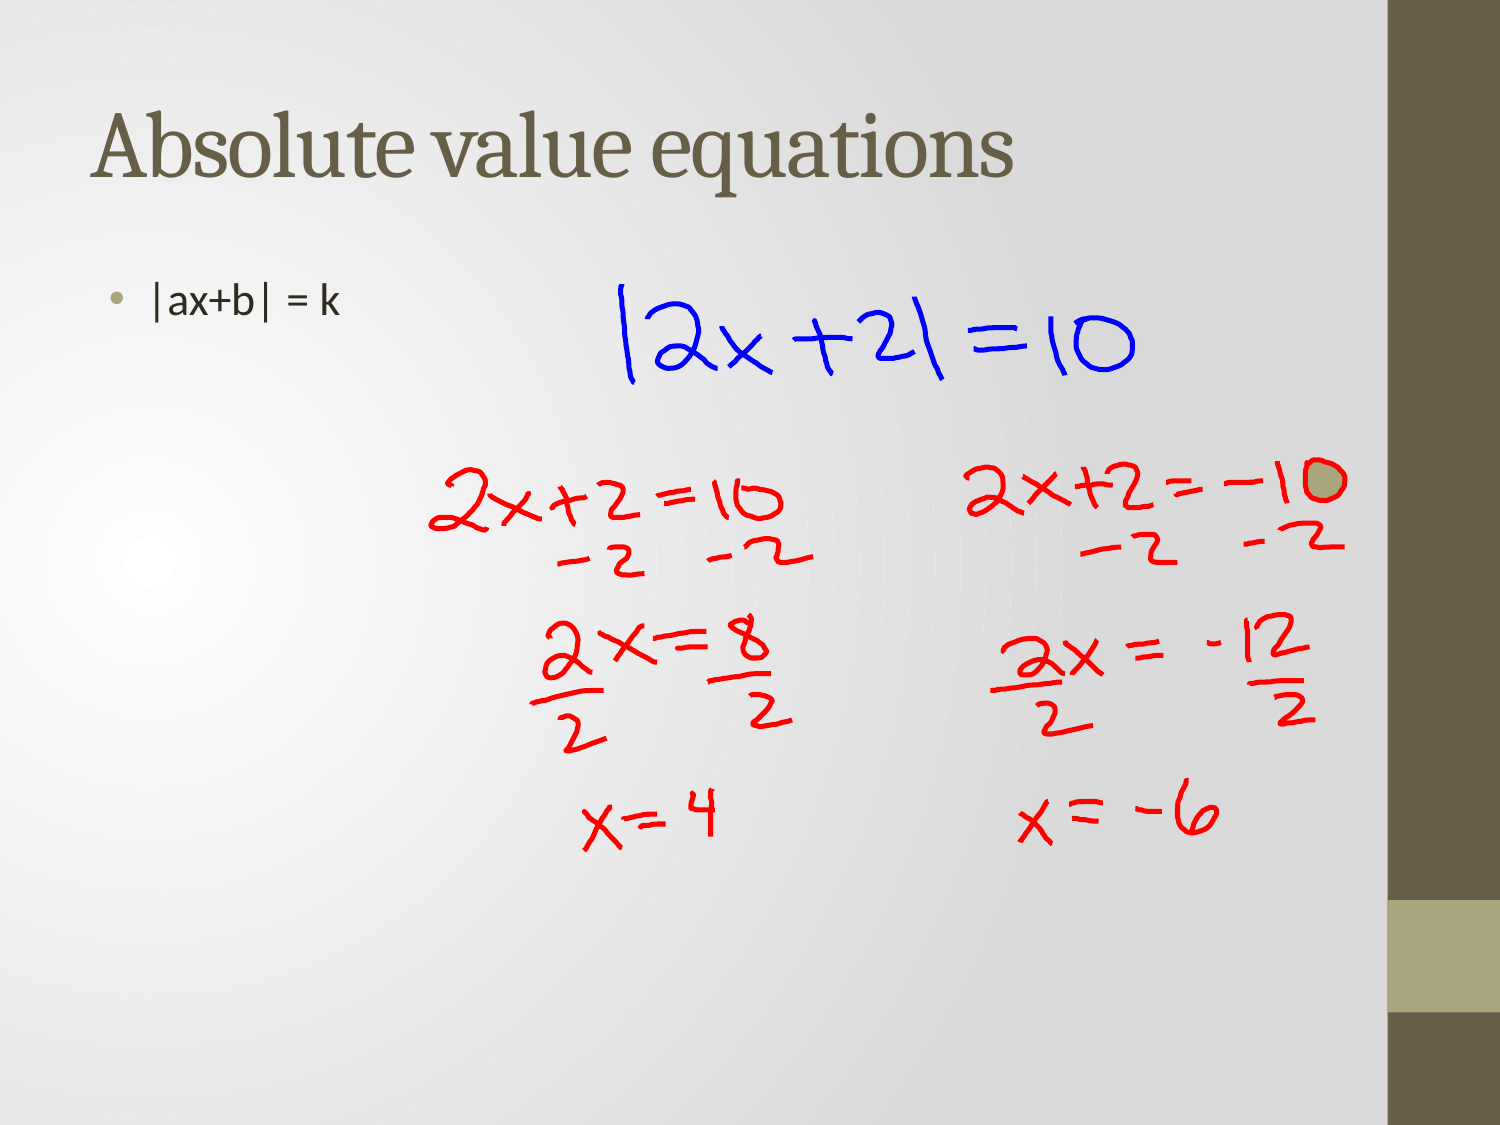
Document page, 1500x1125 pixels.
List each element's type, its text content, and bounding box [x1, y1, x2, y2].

text_box [1071, 639, 1099, 676]
text_box [990, 680, 1063, 692]
text_box [559, 486, 568, 499]
text_box [600, 825, 623, 849]
text_box [1064, 641, 1084, 659]
text_box [1131, 533, 1178, 564]
text_box [709, 788, 713, 837]
text_box [614, 624, 645, 662]
text_box [597, 481, 641, 519]
text_box [1074, 316, 1134, 371]
text_box [488, 493, 516, 509]
list |ax+b| = k [75, 262, 1325, 1050]
text_box [720, 326, 746, 354]
text_box [1166, 479, 1192, 484]
text_box [857, 311, 916, 360]
text_box [1303, 457, 1347, 503]
text_box [734, 479, 782, 520]
text_box [744, 537, 814, 564]
text_box [1206, 641, 1222, 645]
text_box [583, 810, 598, 825]
text_box [1090, 482, 1113, 487]
text_box [712, 480, 729, 519]
text_box [689, 792, 710, 811]
text_box [583, 806, 613, 852]
text_box [502, 492, 531, 526]
text_box [1223, 479, 1264, 485]
text_box [608, 545, 645, 577]
text_box [813, 319, 834, 375]
text_box [749, 693, 793, 728]
text_box [1174, 488, 1203, 496]
text_box [1106, 463, 1154, 509]
text_box [543, 622, 593, 679]
text_box [1036, 702, 1094, 736]
text_box [1245, 619, 1251, 663]
text_box [551, 495, 588, 510]
text_box [729, 613, 768, 660]
text_box [619, 284, 635, 384]
text_box [1248, 679, 1304, 685]
text_box [707, 672, 772, 684]
text_box [622, 813, 658, 820]
text_box [1274, 693, 1316, 726]
text_box [656, 488, 691, 498]
title Absolute value equations [75, 45, 1325, 233]
text_box [559, 714, 607, 752]
text_box [652, 630, 707, 640]
text_box [639, 822, 666, 828]
text_box [973, 344, 1027, 352]
text_box [728, 334, 762, 368]
text_box [964, 465, 1025, 516]
text_box [598, 631, 624, 646]
text_box [429, 468, 488, 532]
text_box [1022, 475, 1041, 488]
text_box [913, 296, 944, 381]
text_box [1276, 461, 1289, 504]
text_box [1019, 779, 1218, 845]
text_box [967, 326, 1018, 332]
text_box [743, 351, 773, 374]
text_box [1027, 472, 1057, 505]
text_box [1255, 613, 1310, 657]
text_box [707, 554, 732, 562]
text_box [1082, 466, 1099, 509]
text_box [1085, 659, 1104, 676]
text_box [1002, 637, 1066, 676]
text_box [1126, 640, 1160, 648]
text_box [1080, 545, 1122, 556]
text_box [1135, 654, 1164, 660]
text_box [676, 645, 708, 650]
text_box [646, 302, 718, 370]
text_box [1049, 316, 1066, 376]
text_box [557, 557, 590, 565]
text_box [627, 646, 658, 664]
text_box [1074, 484, 1087, 488]
text_box [566, 504, 576, 526]
text_box [1243, 540, 1265, 546]
text_box [664, 498, 696, 505]
text_box [517, 508, 542, 520]
text_box [530, 689, 604, 705]
text_box [792, 336, 820, 341]
text_box [822, 336, 853, 340]
text_box [1279, 522, 1345, 549]
text_box [1043, 488, 1072, 506]
